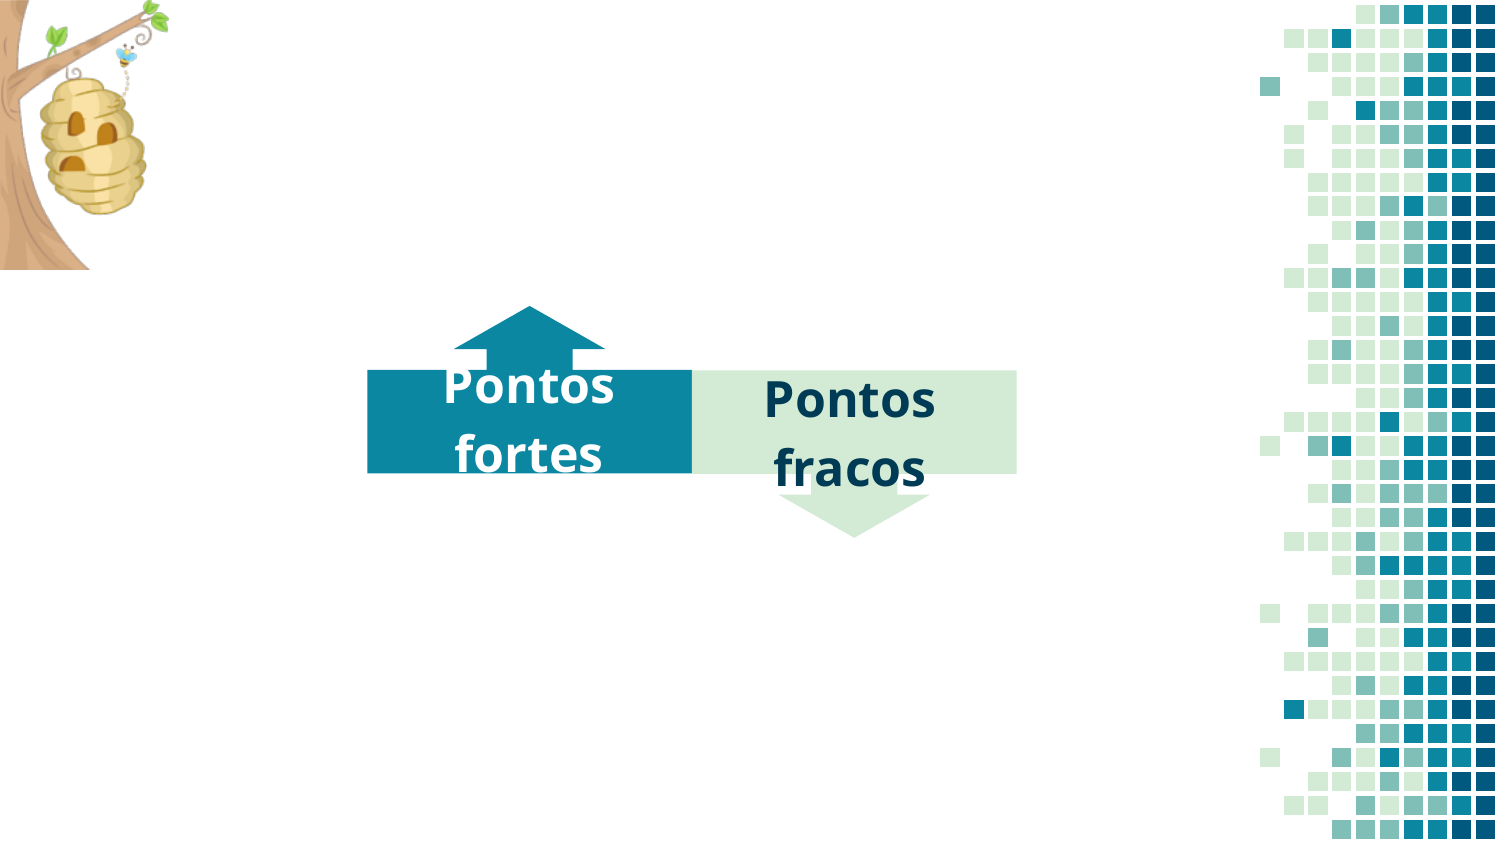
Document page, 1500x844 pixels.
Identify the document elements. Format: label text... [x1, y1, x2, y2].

text_box [1013, 370, 1017, 474]
text_box Pontos fortes [366, 329, 692, 519]
text_box [489, 305, 571, 329]
text_box Pontos fracos [687, 343, 1013, 484]
text_box [778, 484, 931, 538]
picture [0, 0, 169, 270]
